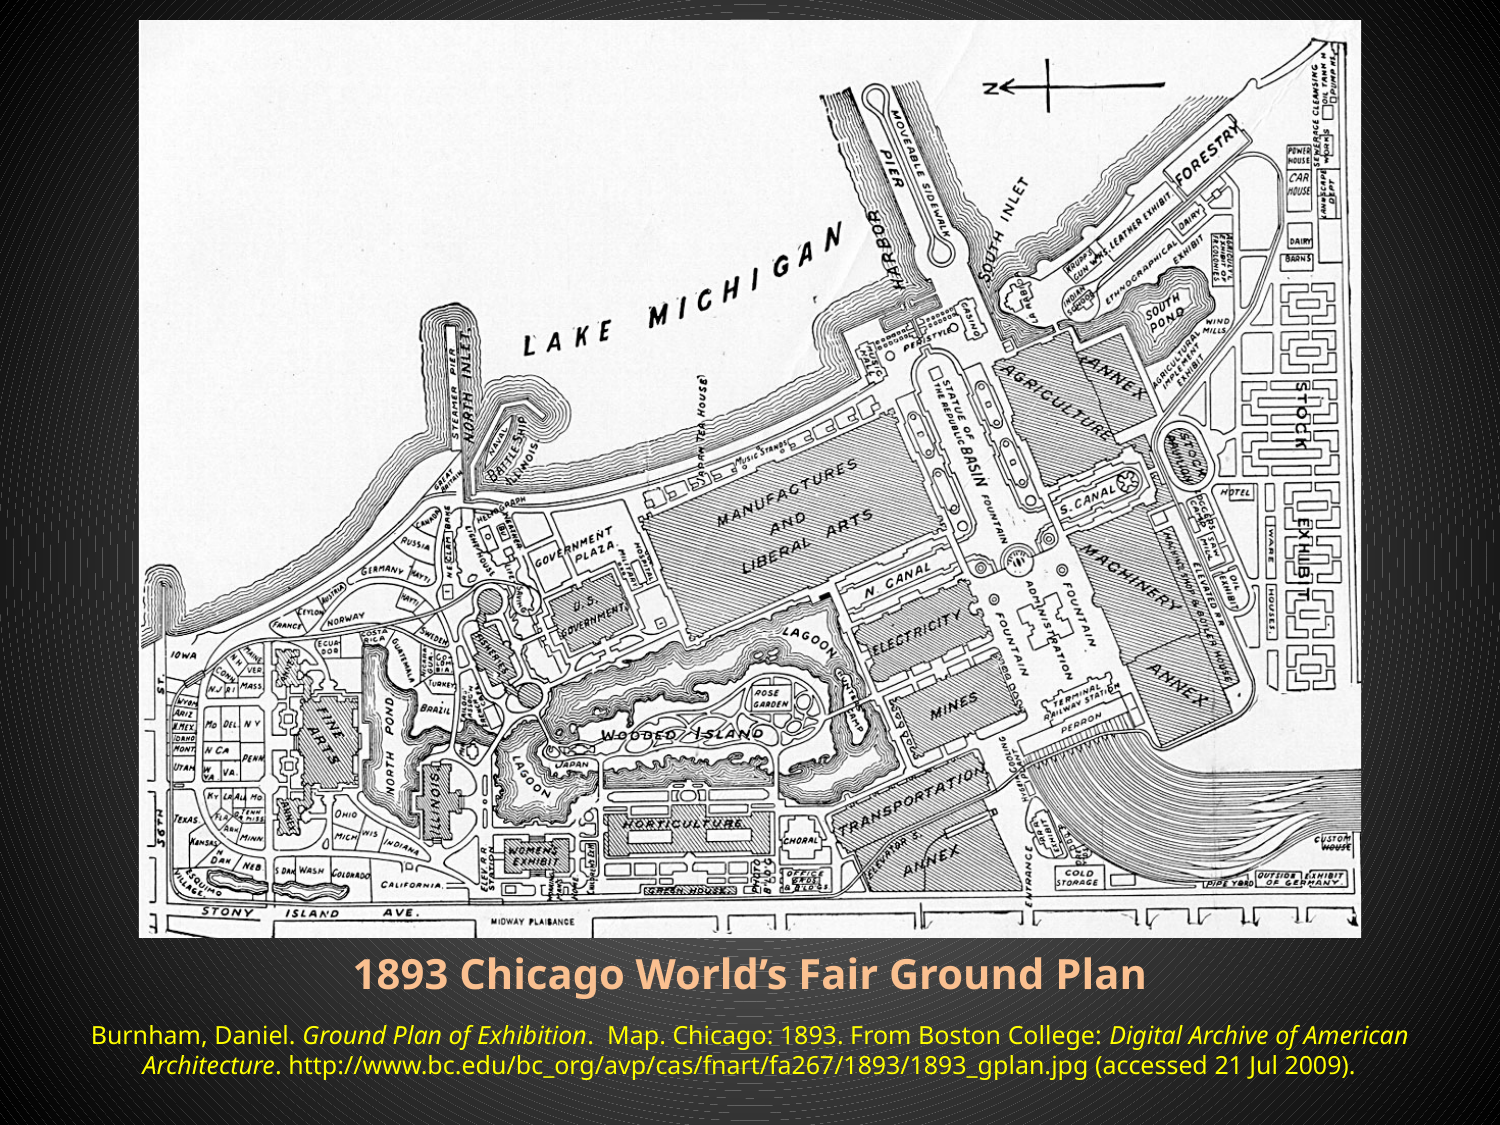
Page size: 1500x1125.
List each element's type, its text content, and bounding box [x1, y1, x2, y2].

title 1893 Chicago World’s Fair Ground Plan [50, 912, 1450, 1006]
picture [138, 20, 1362, 938]
list Burnham, Daniel. Ground Plan of Exhibition. Map. Chicago: 1893. From Boston College: Digital Archive of American Architecture. http://www.bc.edu/bc_org/avp/cas/fnart/fa267/1893/1893_gplan.jpg (accessed 21 Jul 2009). [37, 1012, 1463, 1088]
